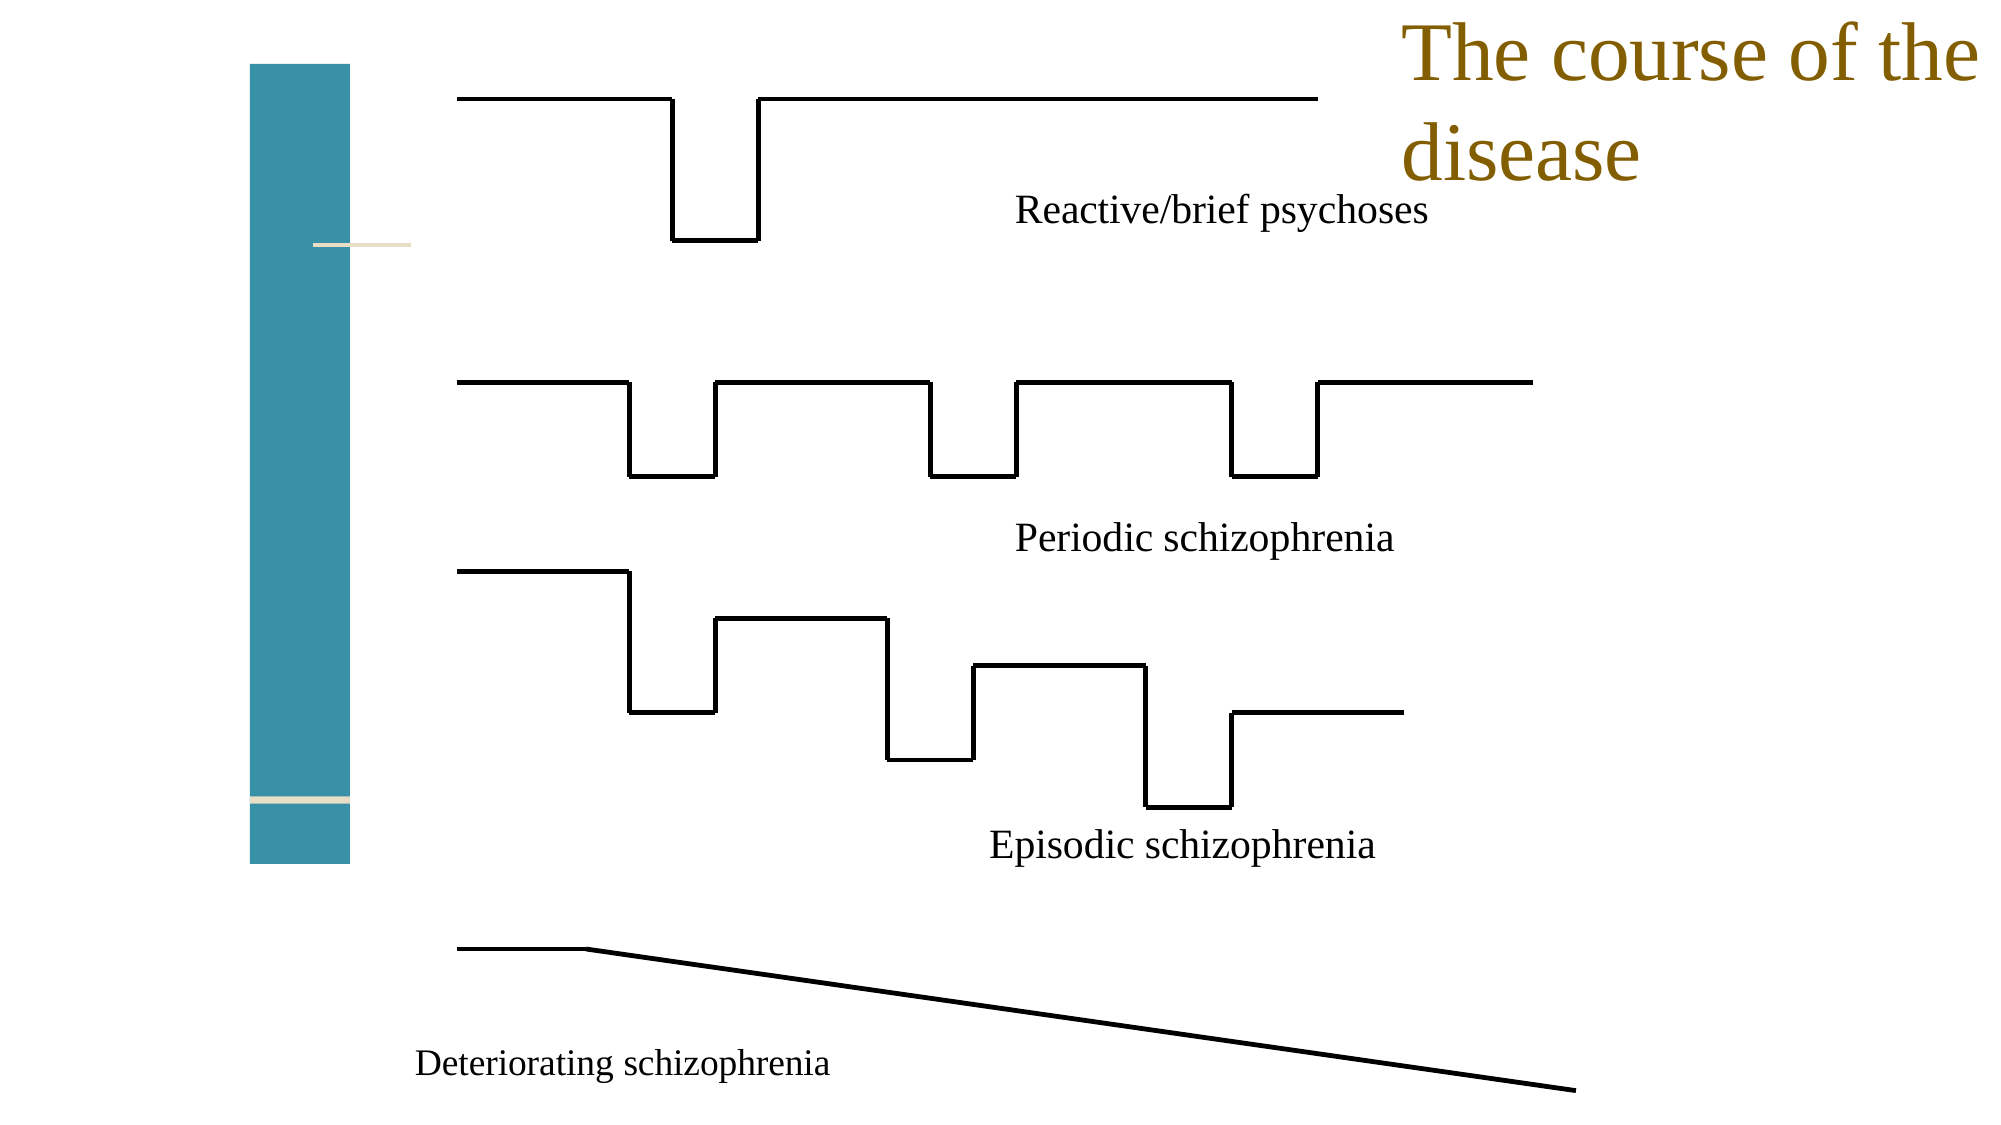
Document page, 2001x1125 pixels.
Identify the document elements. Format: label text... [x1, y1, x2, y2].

title The course of the disease [1399, 0, 2000, 198]
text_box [411, 49, 1753, 858]
text_box [249, 63, 350, 864]
text_box [250, 796, 351, 804]
text_box Episodic schizophrenia [987, 858, 1488, 867]
text_box Deteriorating schizophrenia [412, 1036, 1044, 1084]
